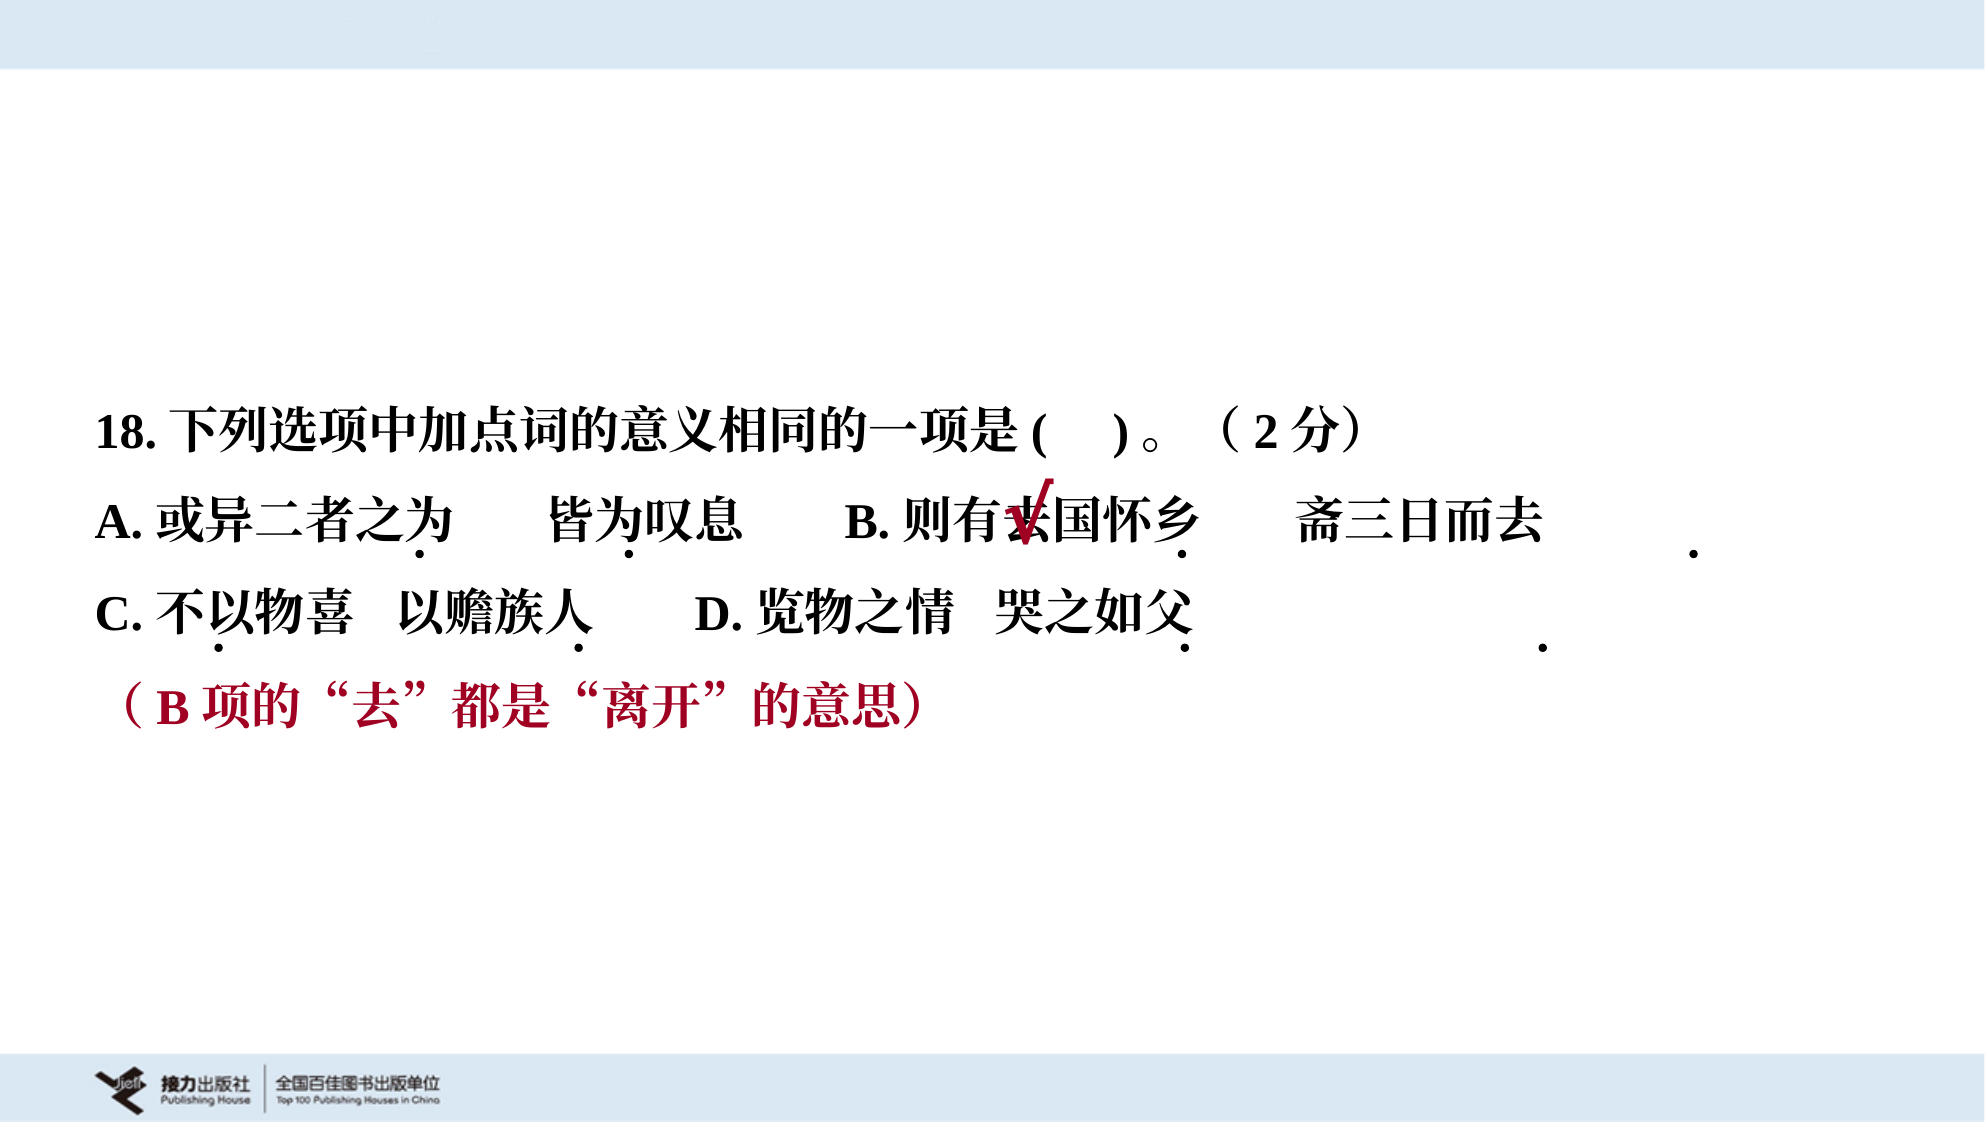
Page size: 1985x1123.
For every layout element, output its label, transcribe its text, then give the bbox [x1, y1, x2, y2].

text_box [214, 643, 223, 652]
text_box [574, 643, 583, 652]
text_box 18.下列选项中加点词的意义相同的一项是( )。（2分） [94, 371, 1892, 457]
text_box [1538, 643, 1547, 652]
text_box [624, 549, 634, 559]
text_box √ [1002, 466, 1055, 560]
text_box [1180, 643, 1190, 652]
text_box [1177, 549, 1187, 559]
text_box （B项的“去”都是“离开”的意思） [94, 646, 1892, 735]
text_box [415, 549, 424, 559]
picture [0, 0, 1985, 1122]
text_box A.或异二者之为 皆为叹息 B.则有去国怀乡 斋三日而去 C.不以物喜 以赡族人 D.览物之情 哭之如父 [94, 457, 1892, 641]
text_box [1689, 549, 1698, 559]
